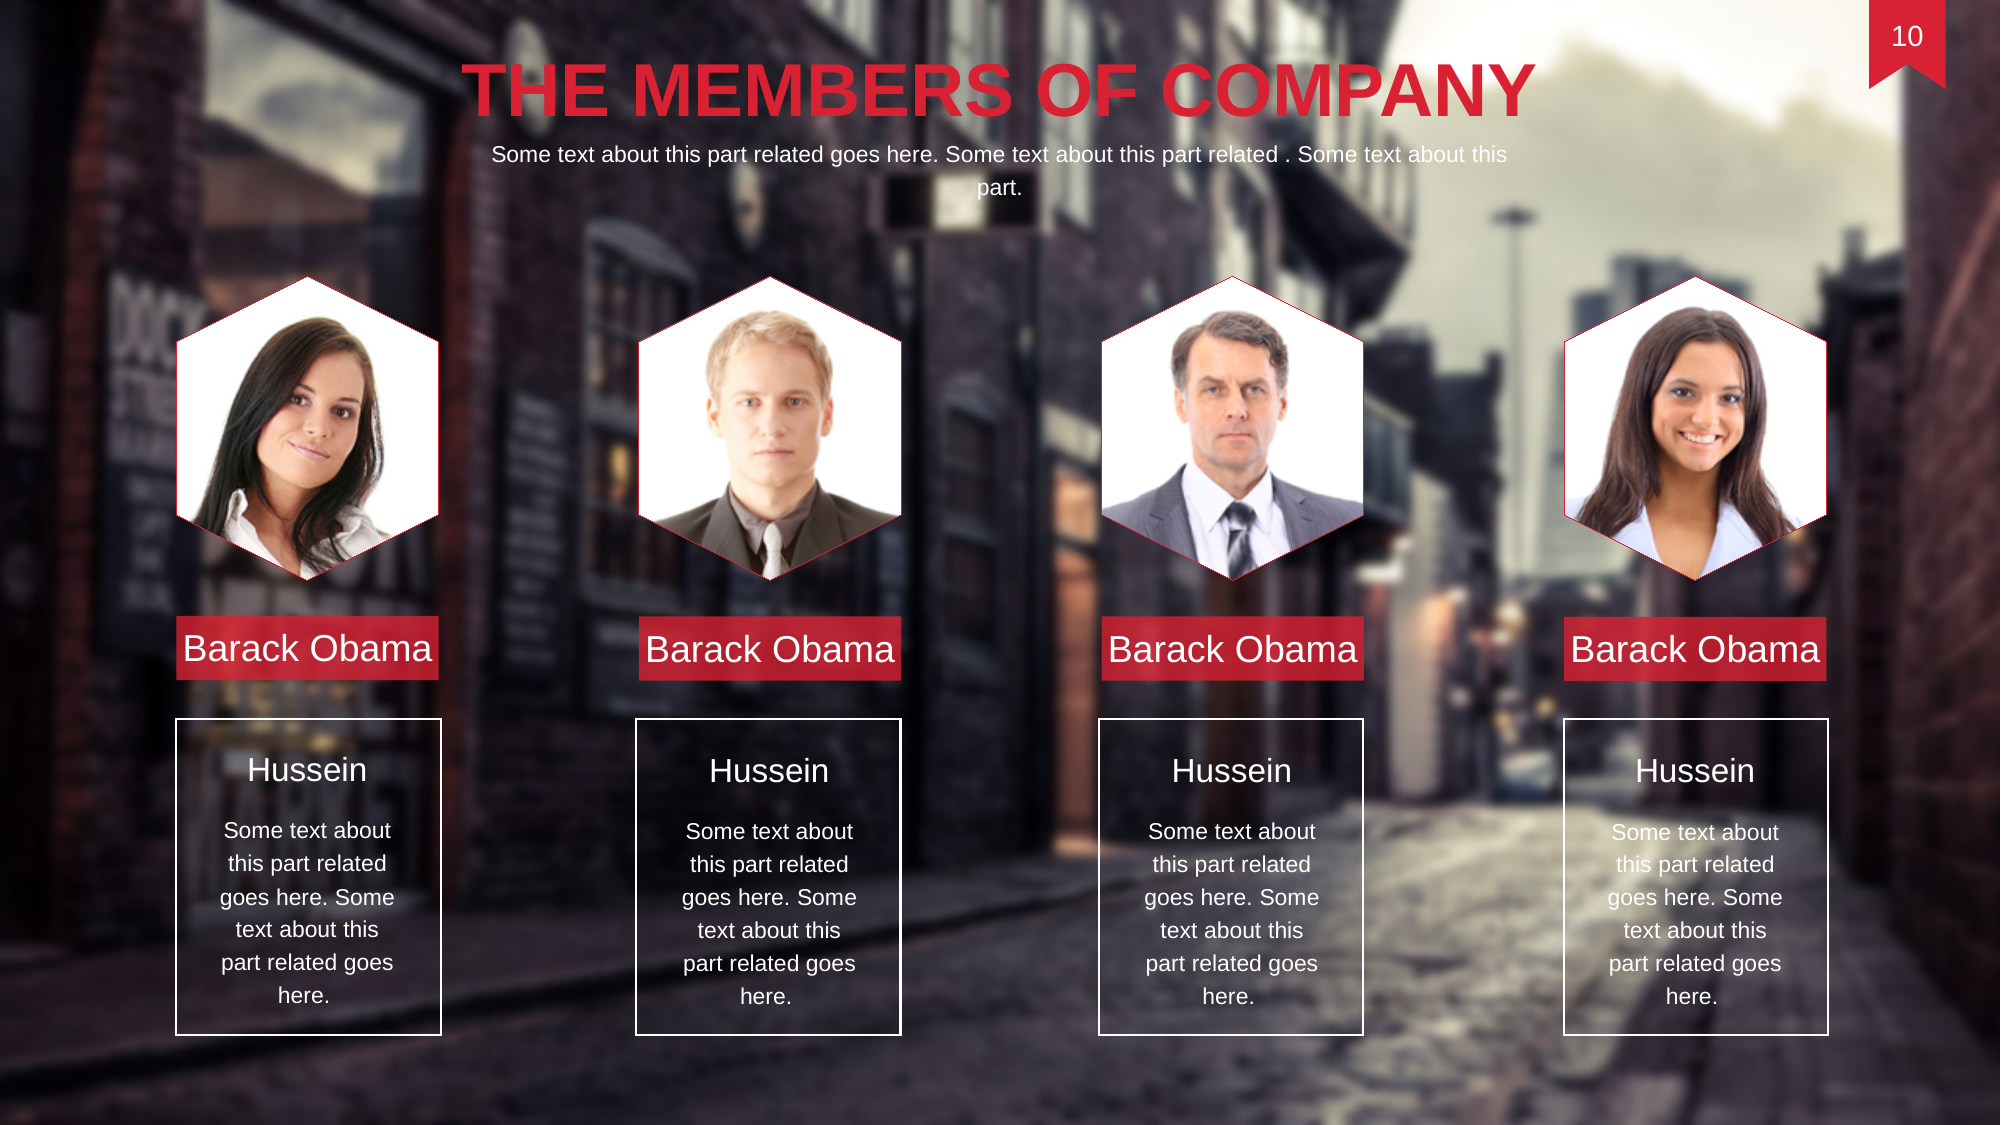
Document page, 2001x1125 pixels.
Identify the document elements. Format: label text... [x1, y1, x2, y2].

text_box Barack Obama [630, 617, 910, 677]
picture [0, 0, 2000, 1125]
text_box [1101, 677, 1365, 682]
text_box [166, 276, 449, 1035]
text_box [1098, 718, 1364, 1036]
text_box Barack Obama [1092, 617, 1373, 677]
text_box [1563, 678, 1827, 682]
text_box [1563, 718, 1829, 1036]
text_box Barack Obama [1555, 617, 1836, 678]
text_box [638, 677, 902, 682]
text_box [635, 718, 902, 1036]
text_box THE MEMBERS OF COMPANY [446, 34, 1554, 140]
text_box Some text about this part related goes here. Some text about this part related . Some text about this part. [451, 126, 1549, 208]
